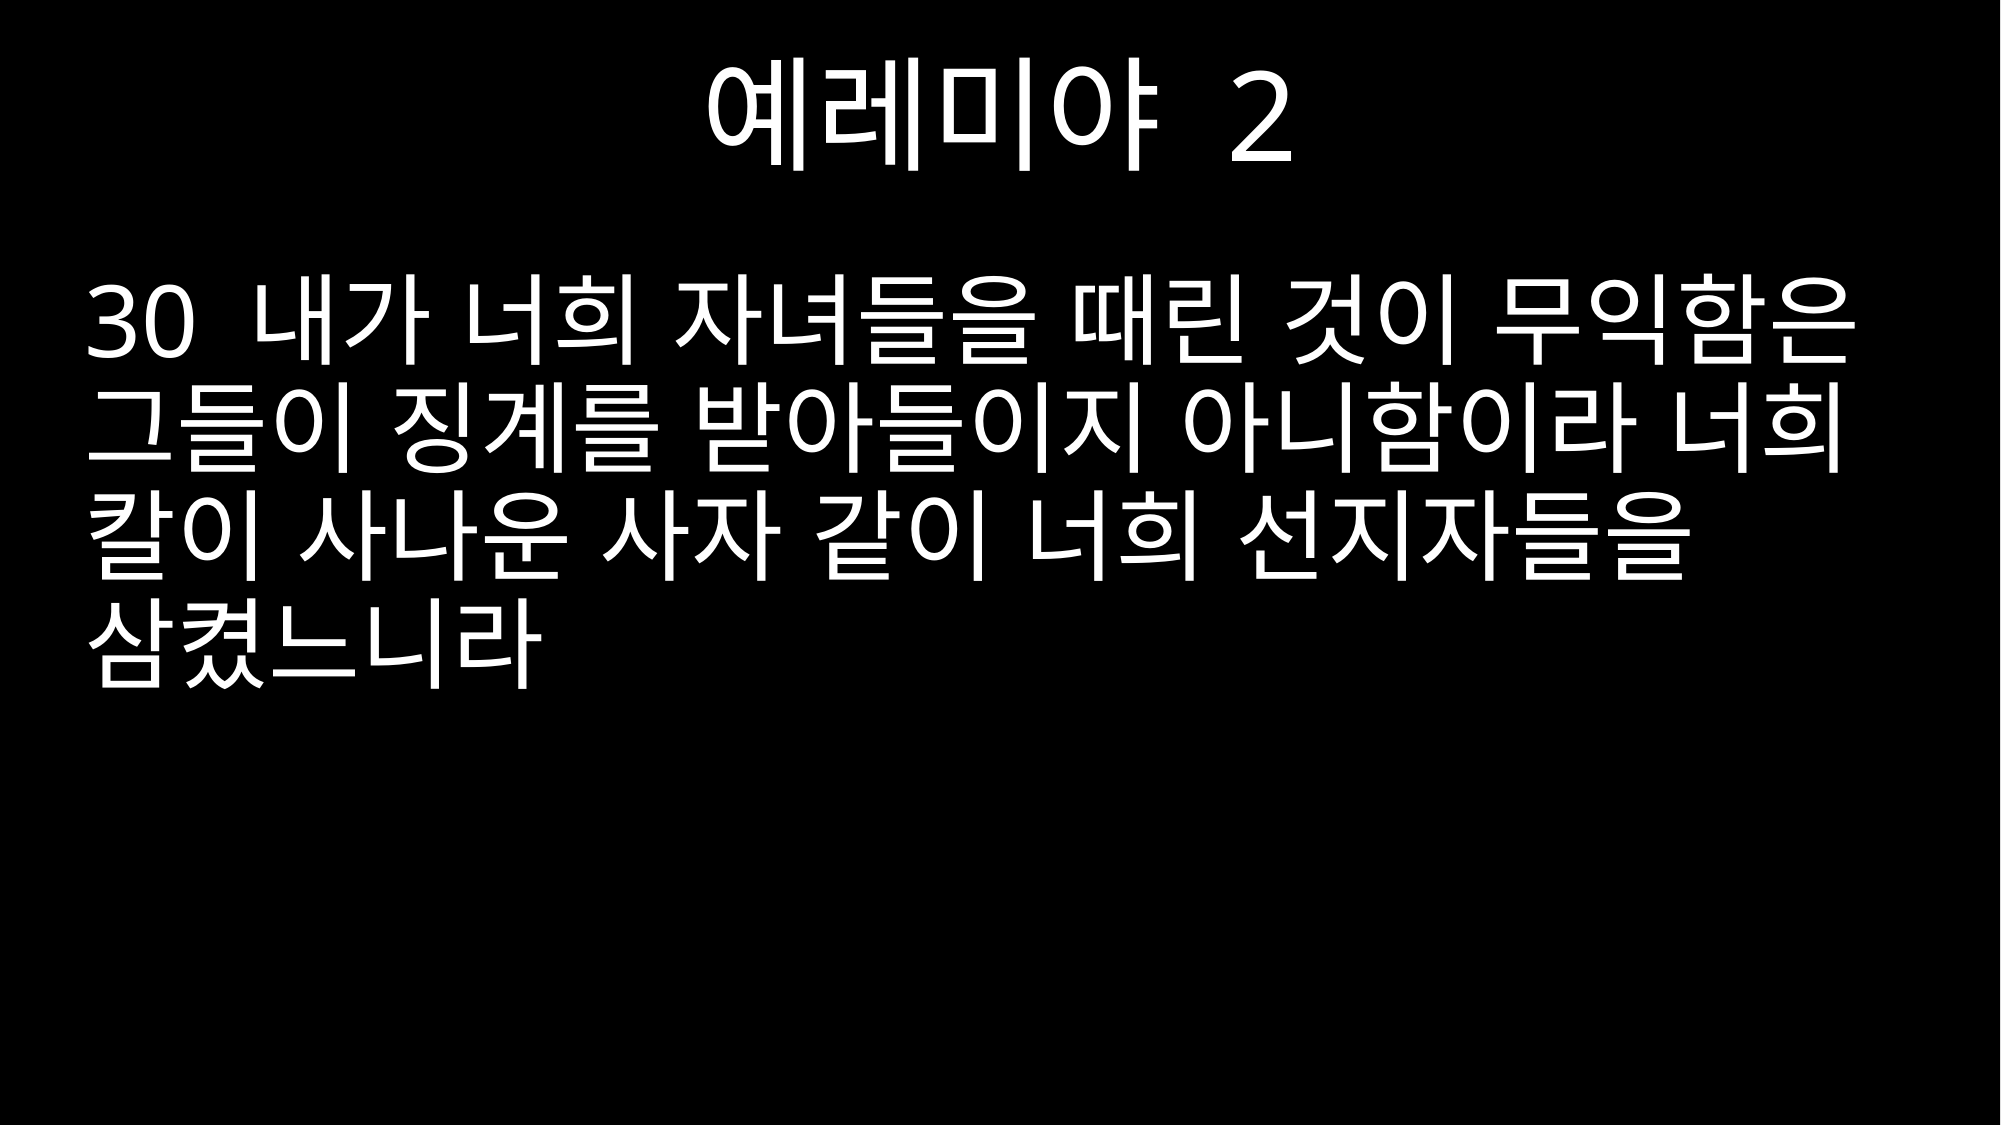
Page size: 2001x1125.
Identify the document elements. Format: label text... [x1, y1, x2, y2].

footer 예레미야 2 [0, 32, 2000, 192]
list 30 내가 너희 자녀들을 때린 것이 무익함은 그들이 징계를 받아들이지 아니함이라 너희 칼이 사나운 사자 같이 너희 선지자들을 삼켰느니라 [69, 263, 1953, 423]
picture [0, 0, 2001, 1125]
